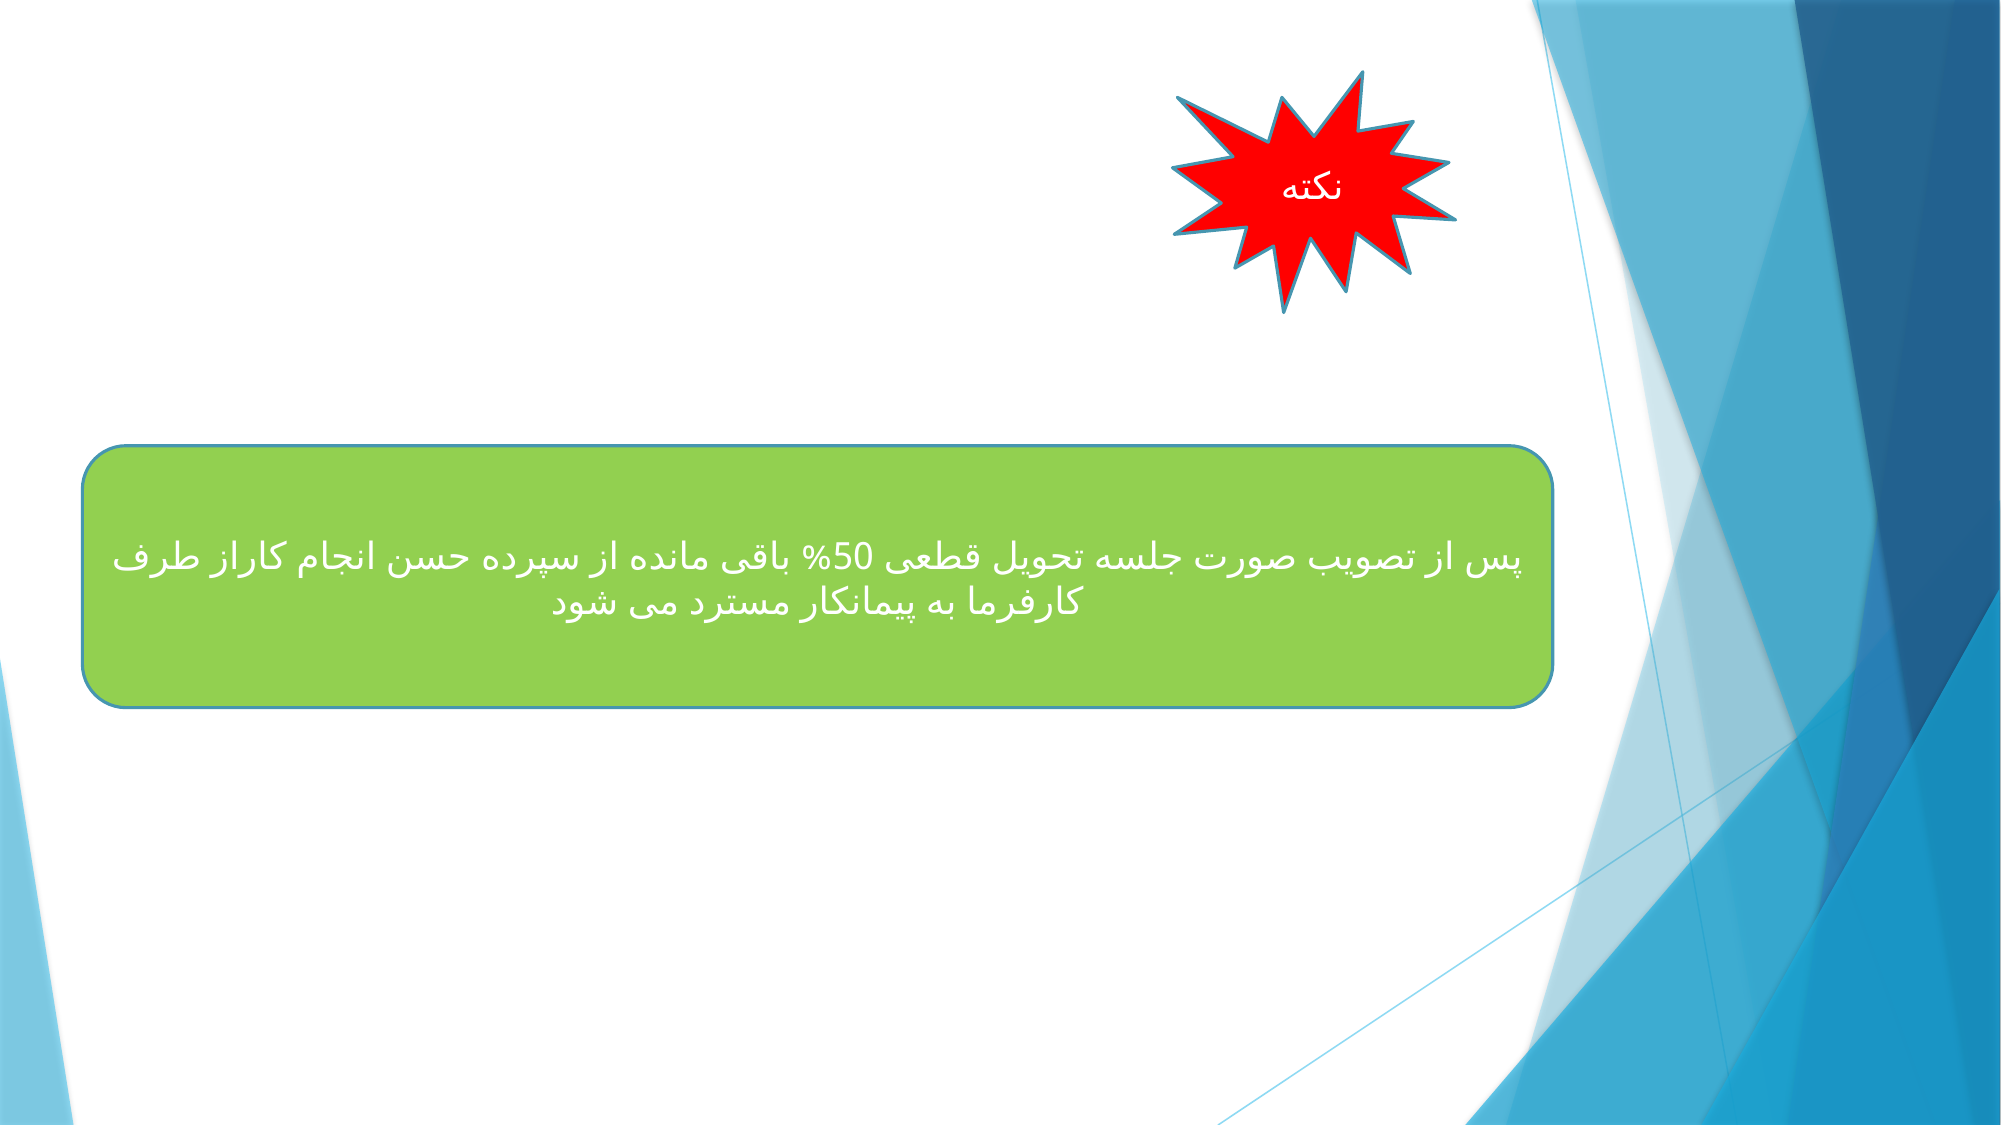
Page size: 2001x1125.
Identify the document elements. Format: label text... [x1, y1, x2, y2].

text_box نکته [1170, 70, 1458, 315]
text_box پس از تصویب صورت جلسه تحویل قطعی 50% باقی مانده از سپرده حسن انجام کاراز طرف کارفرما به پیمانکار مسترد می شود [80, 444, 1555, 710]
